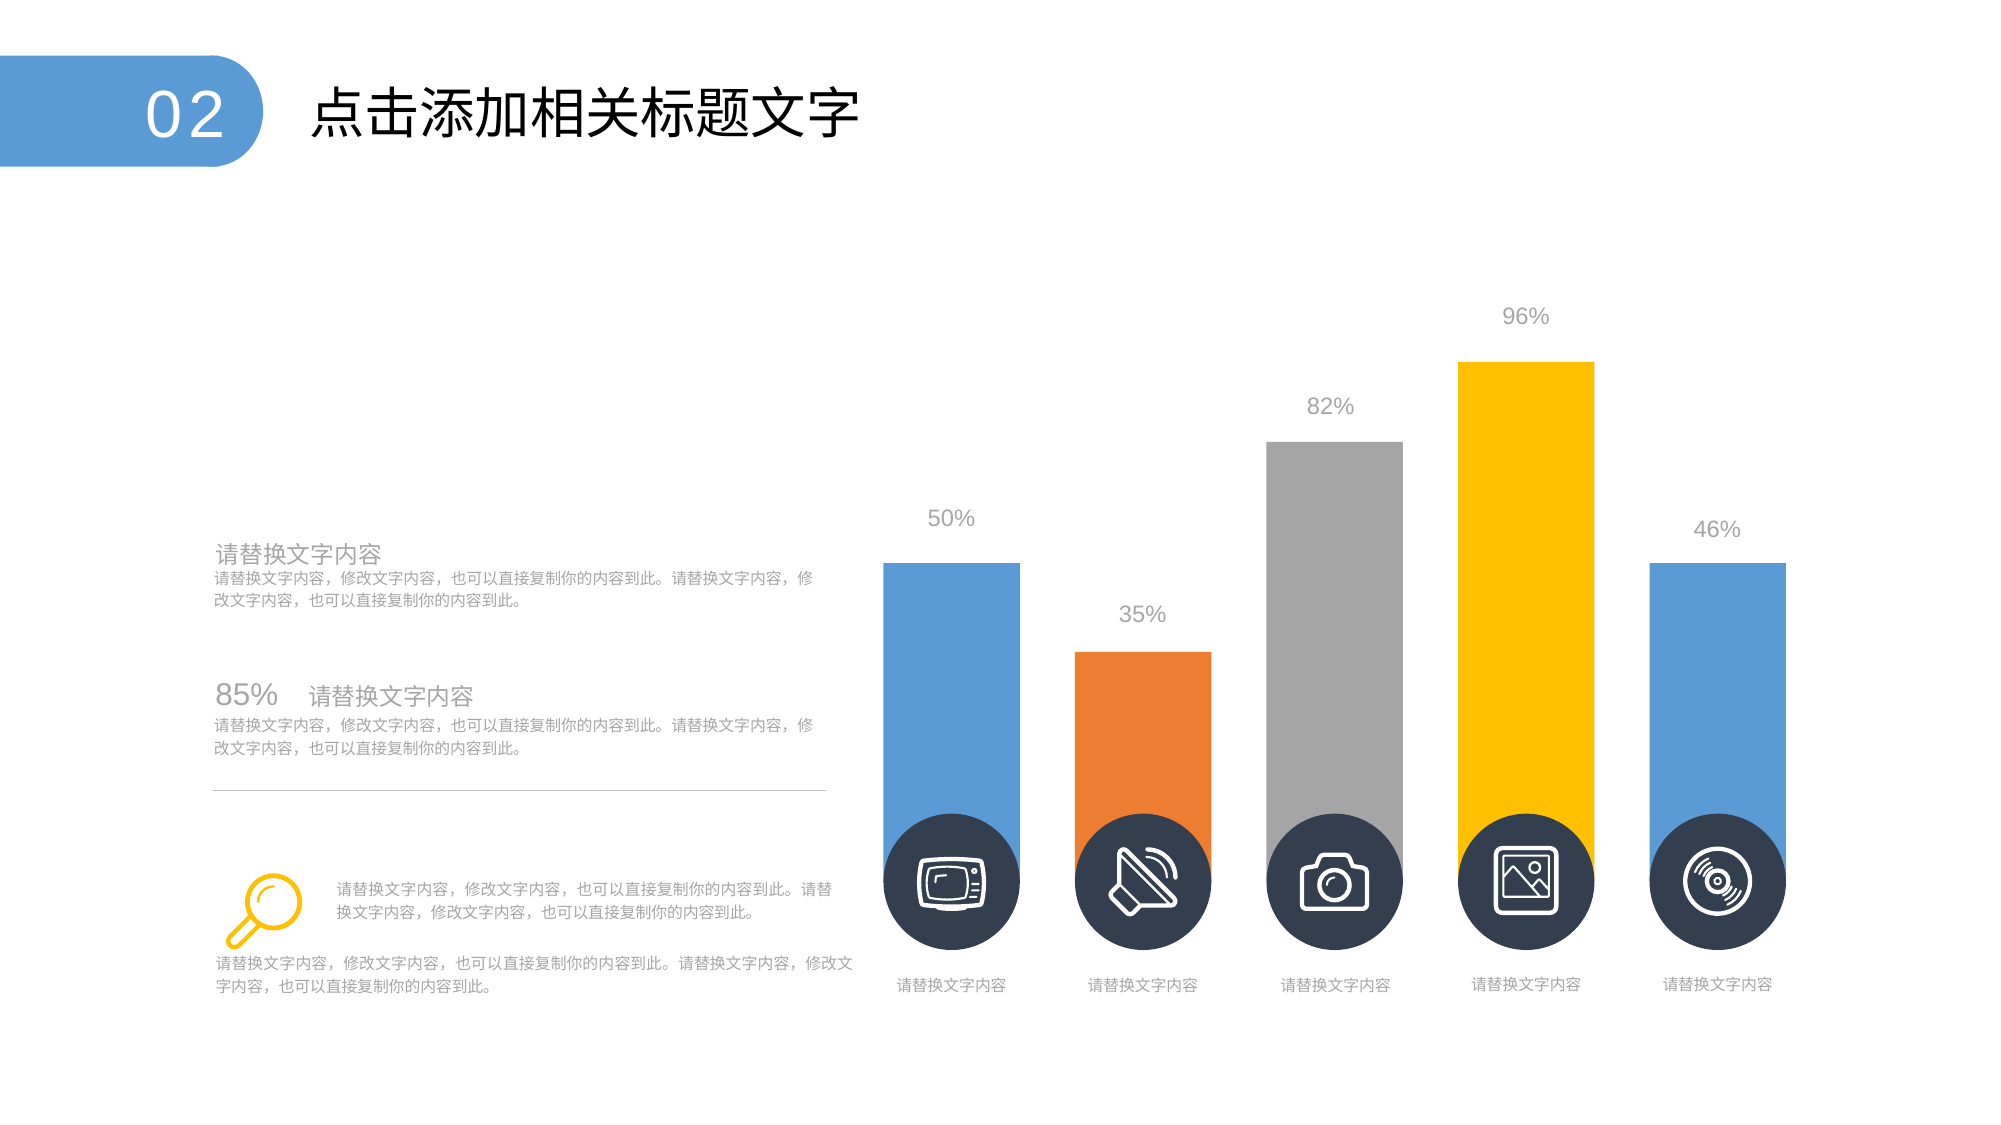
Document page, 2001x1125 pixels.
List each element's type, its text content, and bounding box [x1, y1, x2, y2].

text_box [1457, 812, 1596, 952]
text_box 96% [1487, 288, 1565, 337]
text_box 请替换文字内容，修改文字内容，也可以直接复制你的内容到此。请替换文字内容，修改文字内容，也可以直接复制你的内容到此。 [321, 868, 848, 929]
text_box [225, 873, 303, 950]
text_box [1648, 812, 1787, 952]
text_box 50% [912, 490, 991, 539]
text_box 请替换文字内容，修改文字内容，也可以直接复制你的内容到此。请替换文字内容，修改文字内容，也可以直接复制你的内容到此。 [200, 942, 869, 1003]
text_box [916, 856, 987, 911]
text_box [1649, 562, 1787, 870]
text_box [1265, 441, 1404, 873]
text_box [1457, 361, 1595, 870]
text_box 请替换文字内容 [1456, 963, 1597, 1001]
text_box [1265, 812, 1404, 952]
text_box 35% [1104, 585, 1182, 635]
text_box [1683, 846, 1753, 916]
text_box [0, 55, 318, 167]
text_box [882, 812, 1021, 952]
text_box 点击添加相关标题文字 [318, 70, 910, 152]
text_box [1108, 847, 1178, 917]
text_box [1493, 845, 1559, 916]
text_box 请替换文字内容 [1647, 963, 1788, 1001]
text_box [1074, 651, 1212, 870]
text_box 请替换文字内容，修改文字内容，也可以直接复制你的内容到此。请替换文字内容，修改文字内容，也可以直接复制你的内容到此。 [199, 557, 828, 618]
text_box 85% [200, 659, 294, 704]
text_box 请替换文字内容 [881, 964, 1022, 1002]
text_box 请替换文字内容 [1073, 964, 1213, 1002]
text_box 请替换文字内容 [293, 668, 597, 704]
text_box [1299, 852, 1370, 911]
text_box 46% [1678, 500, 1756, 550]
text_box 请替换文字内容 [1265, 964, 1406, 1002]
text_box 请替换文字内容 [200, 526, 397, 557]
text_box 请替换文字内容，修改文字内容，也可以直接复制你的内容到此。请替换文字内容，修改文字内容，也可以直接复制你的内容到此。 [199, 704, 828, 765]
text_box [882, 562, 1021, 873]
text_box 82% [1292, 377, 1370, 427]
text_box [1073, 812, 1213, 952]
